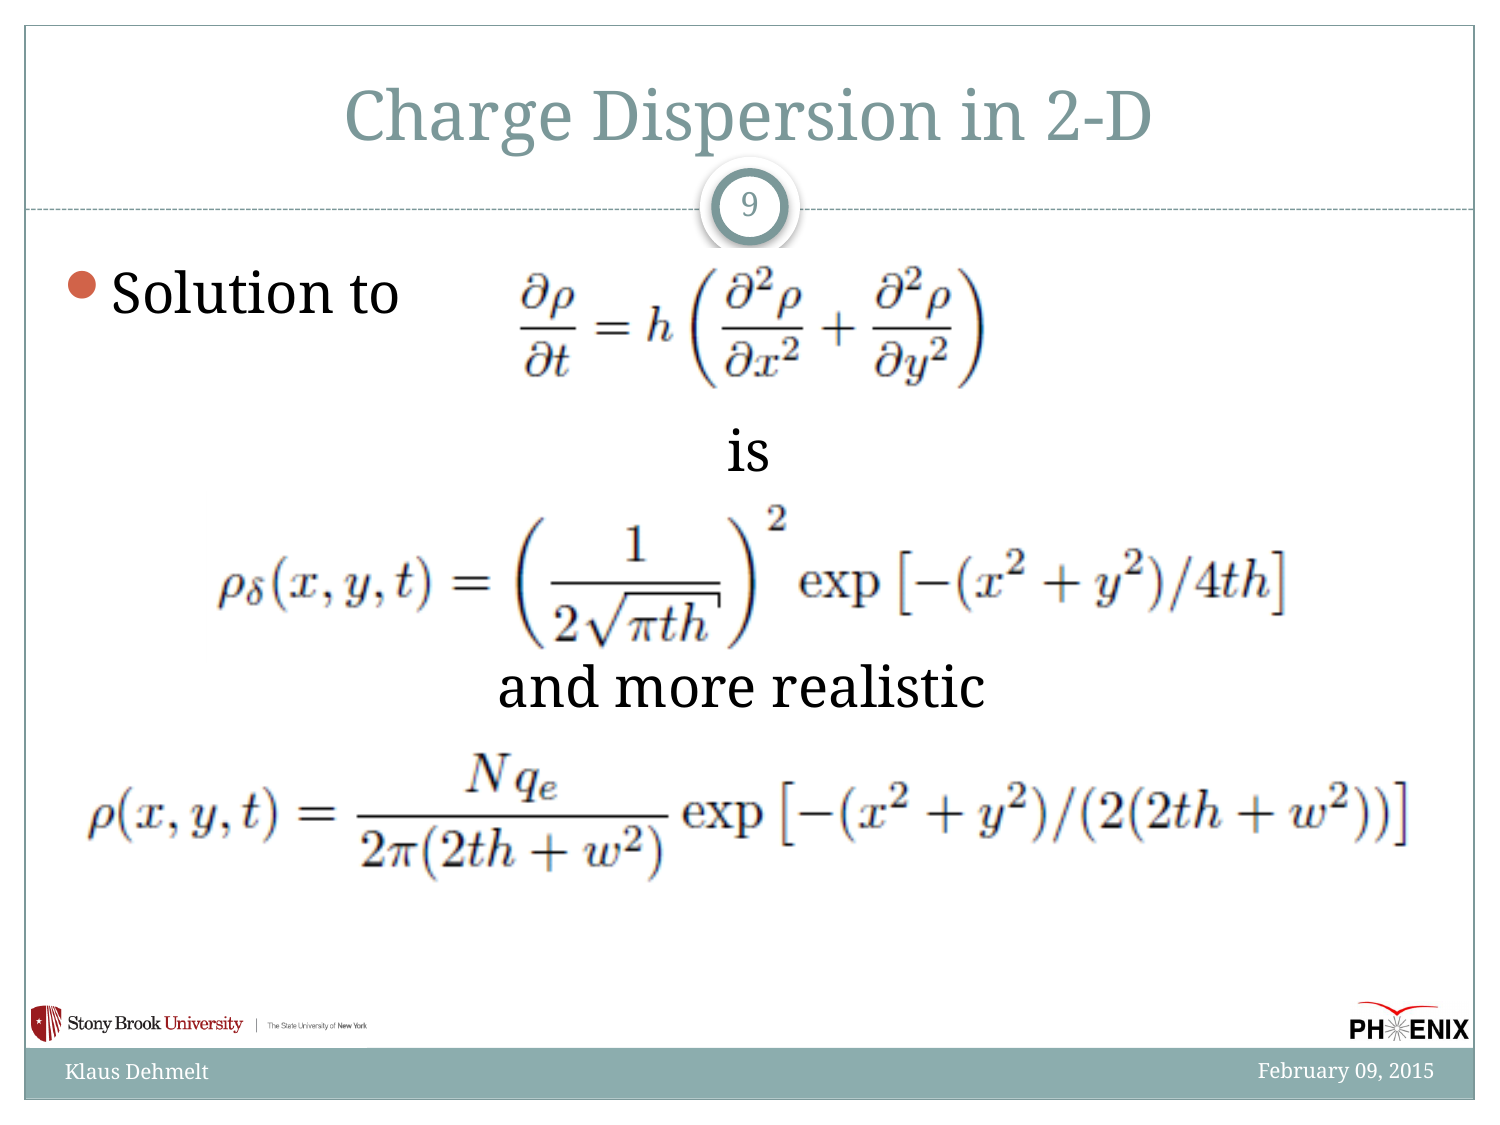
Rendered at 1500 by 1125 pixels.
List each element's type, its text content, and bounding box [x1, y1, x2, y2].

slide_number 9 [712, 169, 788, 243]
picture [506, 248, 994, 401]
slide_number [950, 1050, 1450, 1111]
picture [74, 731, 1426, 891]
picture [1350, 1001, 1469, 1041]
list Solution to is and more realistic [49, 249, 1450, 1005]
footer Klaus Dehmelt [50, 1051, 638, 1112]
picture [30, 994, 367, 1048]
picture [205, 490, 1295, 663]
title Charge Dispersion in 2-D [49, 37, 1450, 162]
